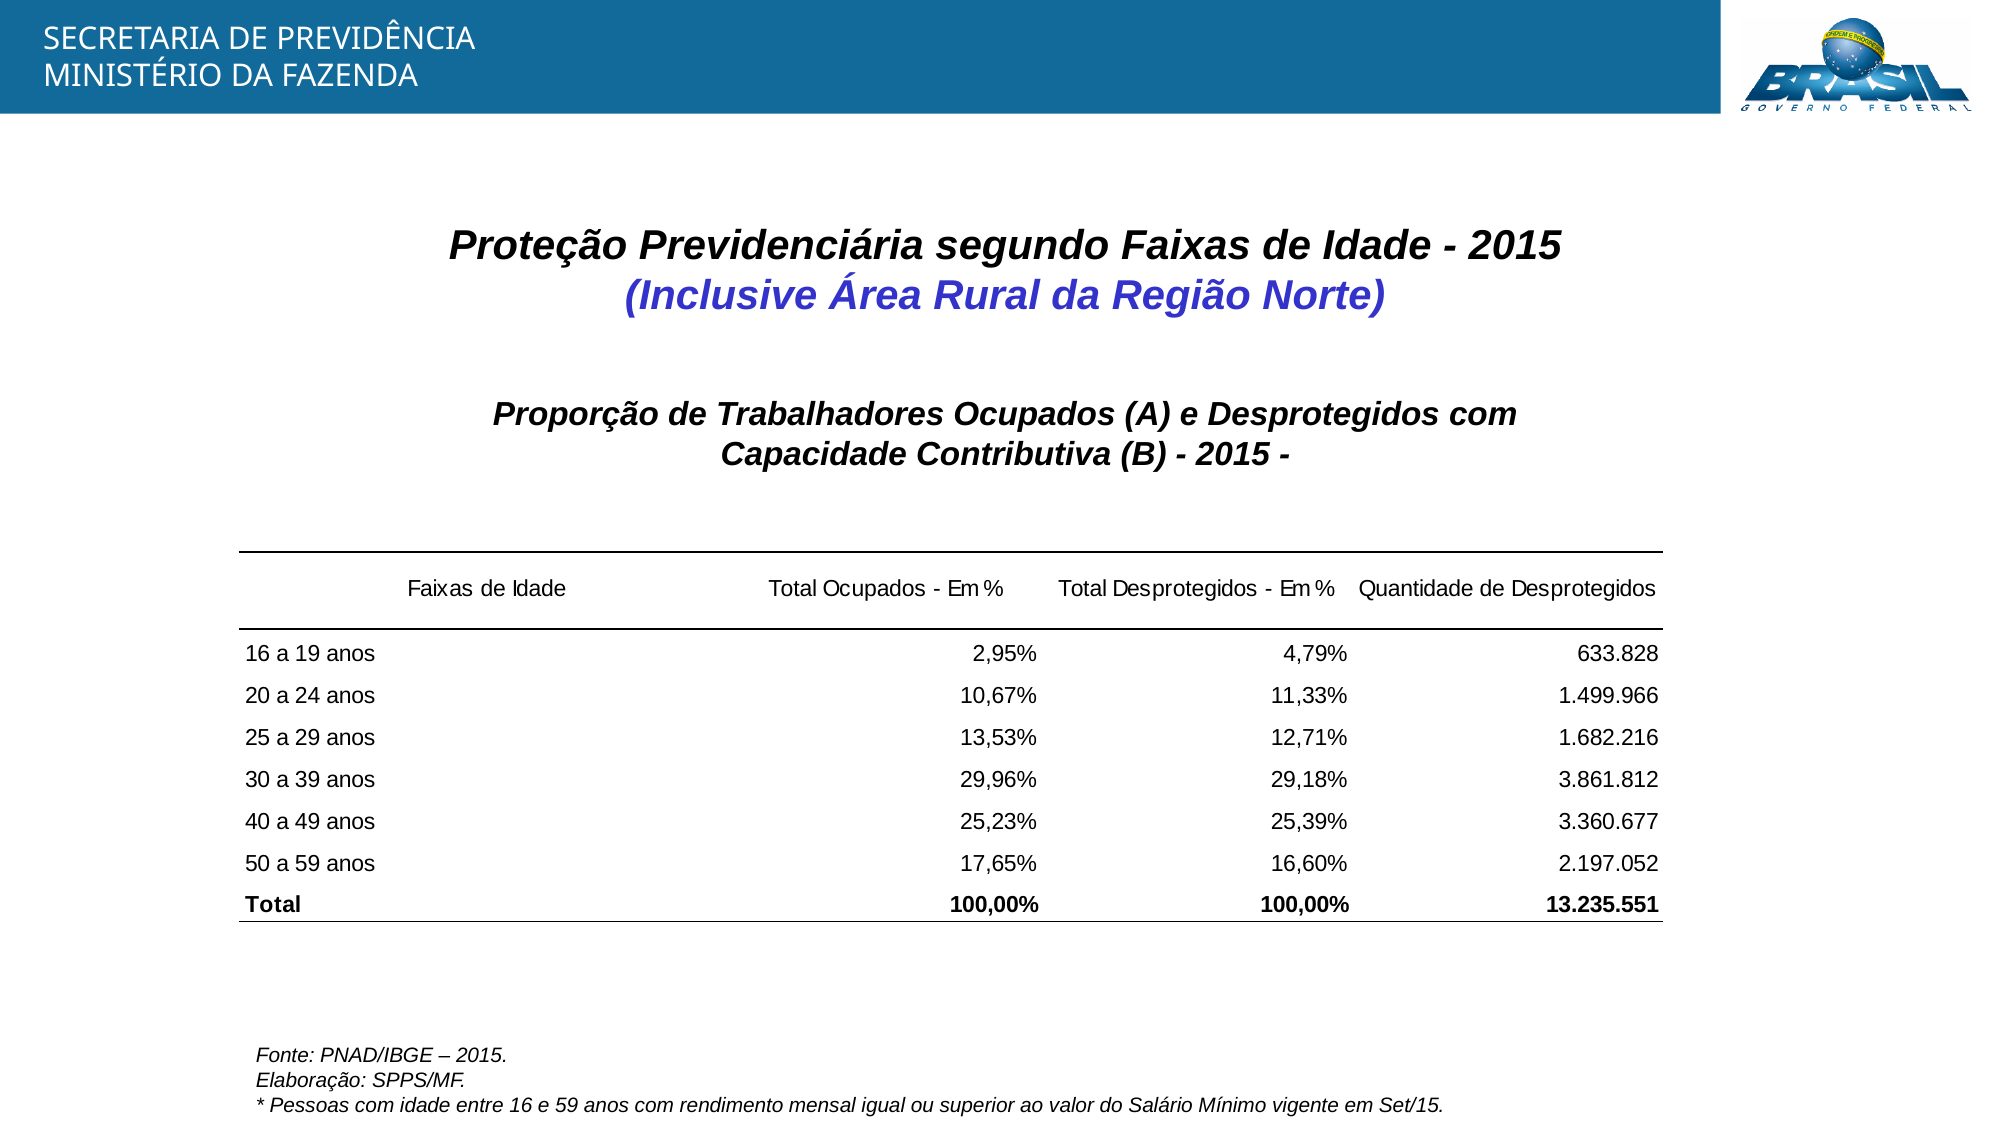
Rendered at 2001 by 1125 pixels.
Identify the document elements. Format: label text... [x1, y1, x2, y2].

picture [238, 550, 1666, 924]
picture [1741, 18, 1972, 111]
text_box Proporção de Trabalhadores Ocupados (A) e Desprotegidos com Capacidade Contributiva (B) - 2015 - [390, 363, 1622, 501]
text_box Proteção Previdenciária segundo Faixas de Idade - 2015 (Inclusive Área Rural da Região Norte) [367, 199, 1644, 337]
text_box Fonte: PNAD/IBGE – 2015. Elaboração: SPPS/MF. * Pessoas com idade entre 16 e 59 anos com rendimento mensal igual ou superior ao valor do Salário Mínimo vigente em Set/15. [241, 1034, 1742, 1124]
